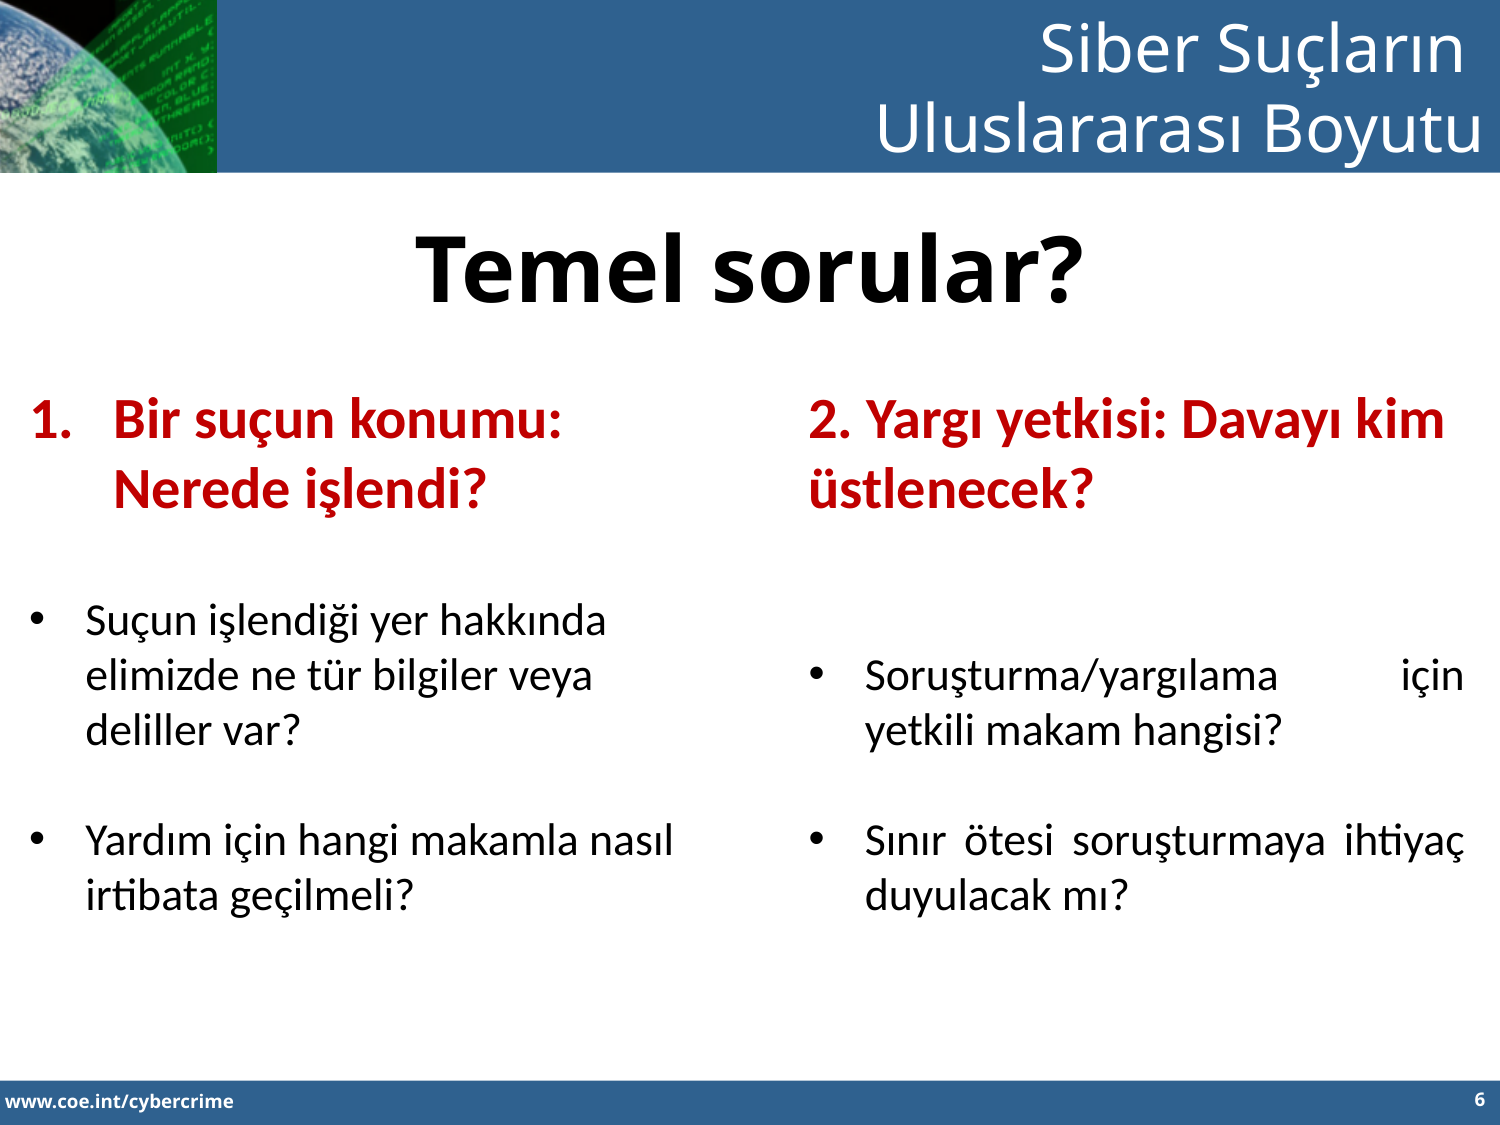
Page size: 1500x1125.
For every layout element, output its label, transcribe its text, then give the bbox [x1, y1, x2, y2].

text_box Bir suçun konumu: Nerede işlendi? Suçun işlendiği yer hakkında elimizde ne tür bilgiler veya deliller var? Yardım için hangi makamla nasıl irtibata geçilmeli? [14, 372, 707, 928]
text_box 2. Yargı yetkisi: Davayı kim üstlenecek? Soruşturma/yargılama için yetkili makam hangisi? Sınır ötesi soruşturmaya ihtiyaç duyulacak mı? [793, 372, 1480, 928]
text_box Siber Suçların Uluslararası Boyutu [329, 9, 1500, 162]
text_box Temel sorular? [74, 203, 1425, 331]
picture [0, 1, 217, 173]
slide_number 6 [1149, 1079, 1500, 1125]
